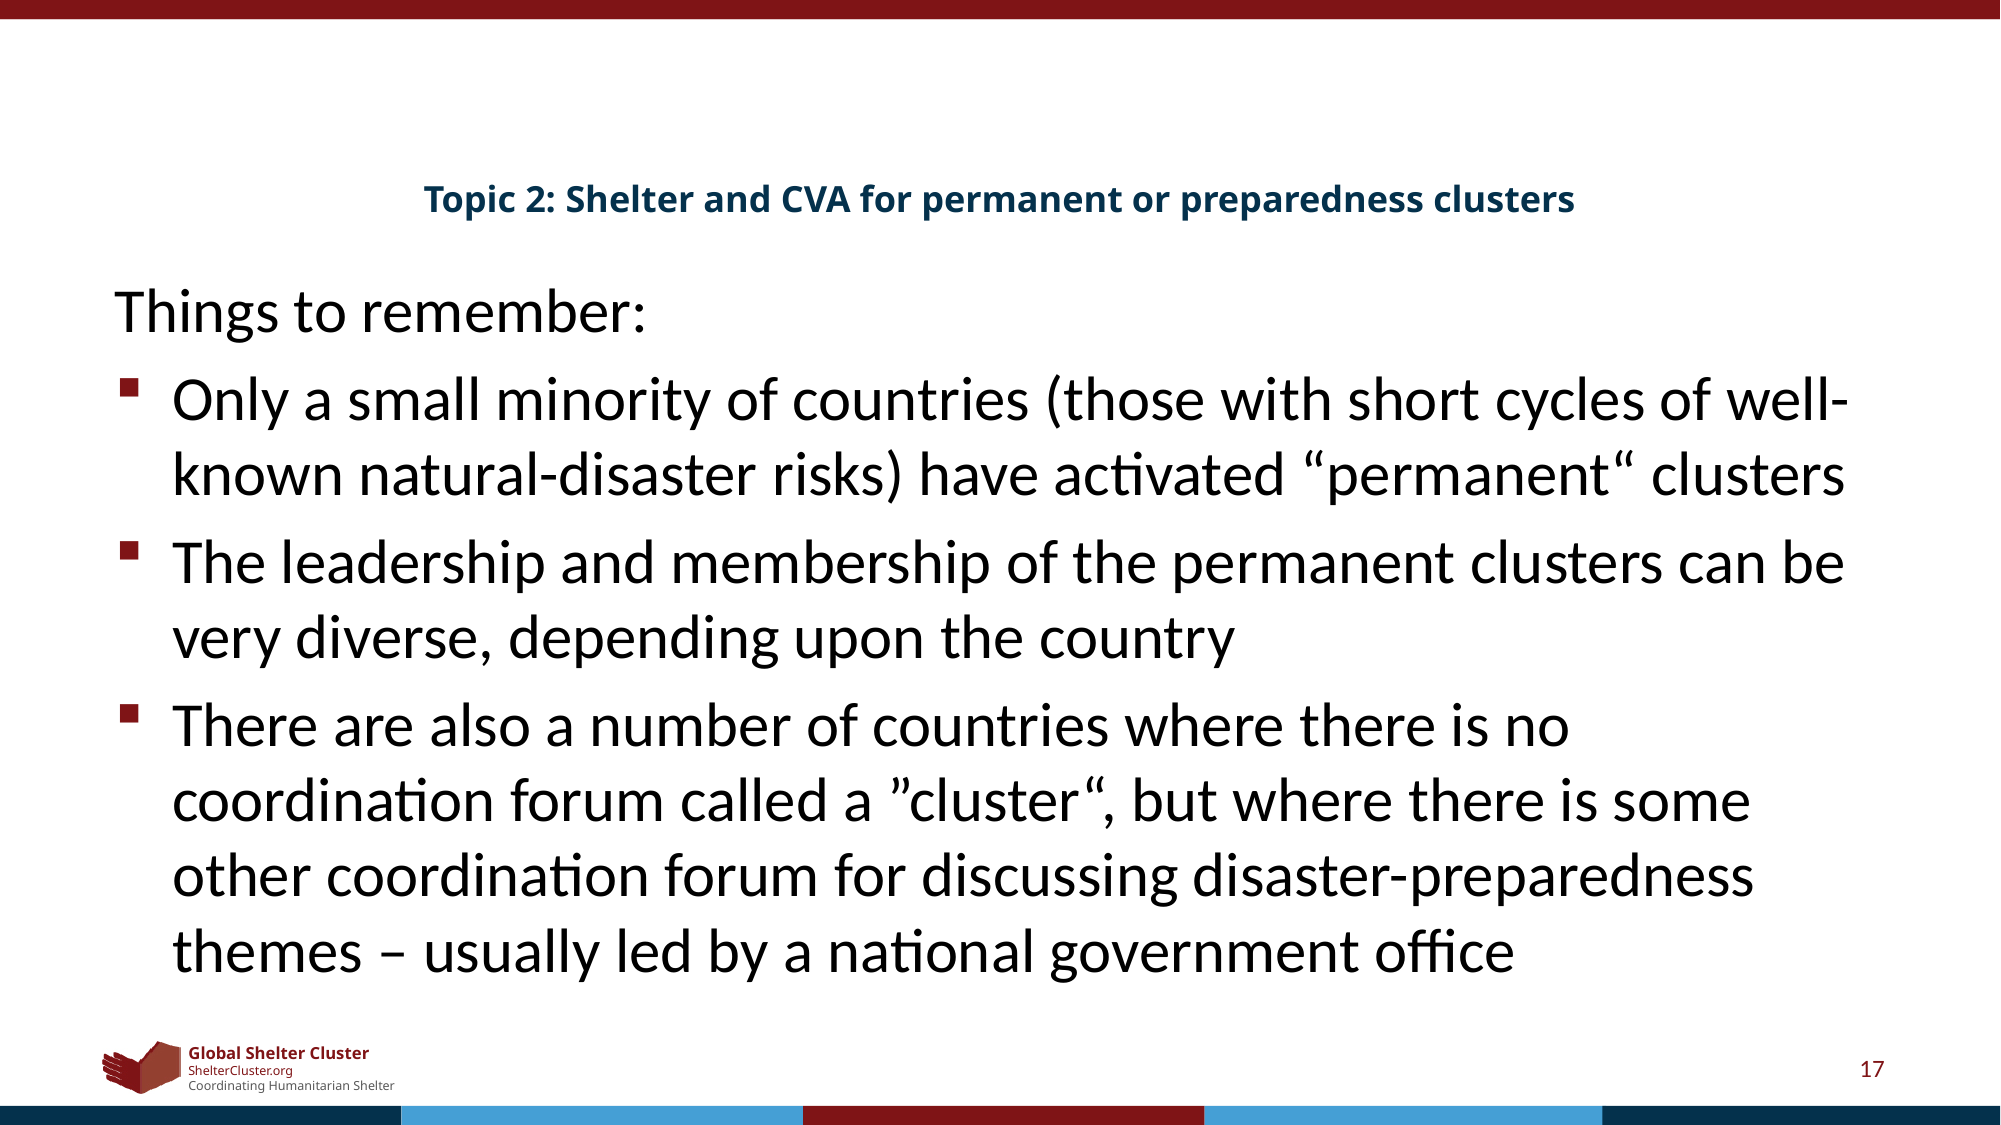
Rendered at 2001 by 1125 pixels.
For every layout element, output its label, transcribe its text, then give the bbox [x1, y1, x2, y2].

title Topic 2: Shelter and CVA for permanent or preparedness clusters [99, 168, 1900, 262]
picture [102, 1041, 181, 1094]
slide_number 17 [1433, 1037, 1900, 1098]
list Things to remember: Only a small minority of countries (those with short cycles of well-known natural-disaster risks) have activated “permanent“ clusters The leadership and membership of the permanent clusters can be very diverse, depending upon the country There are also a number of countries where there is no coordination forum called a ”cluster“, but where there is some other coordination forum for discussing disaster-preparedness themes – usually led by a national government office [99, 262, 1900, 1005]
